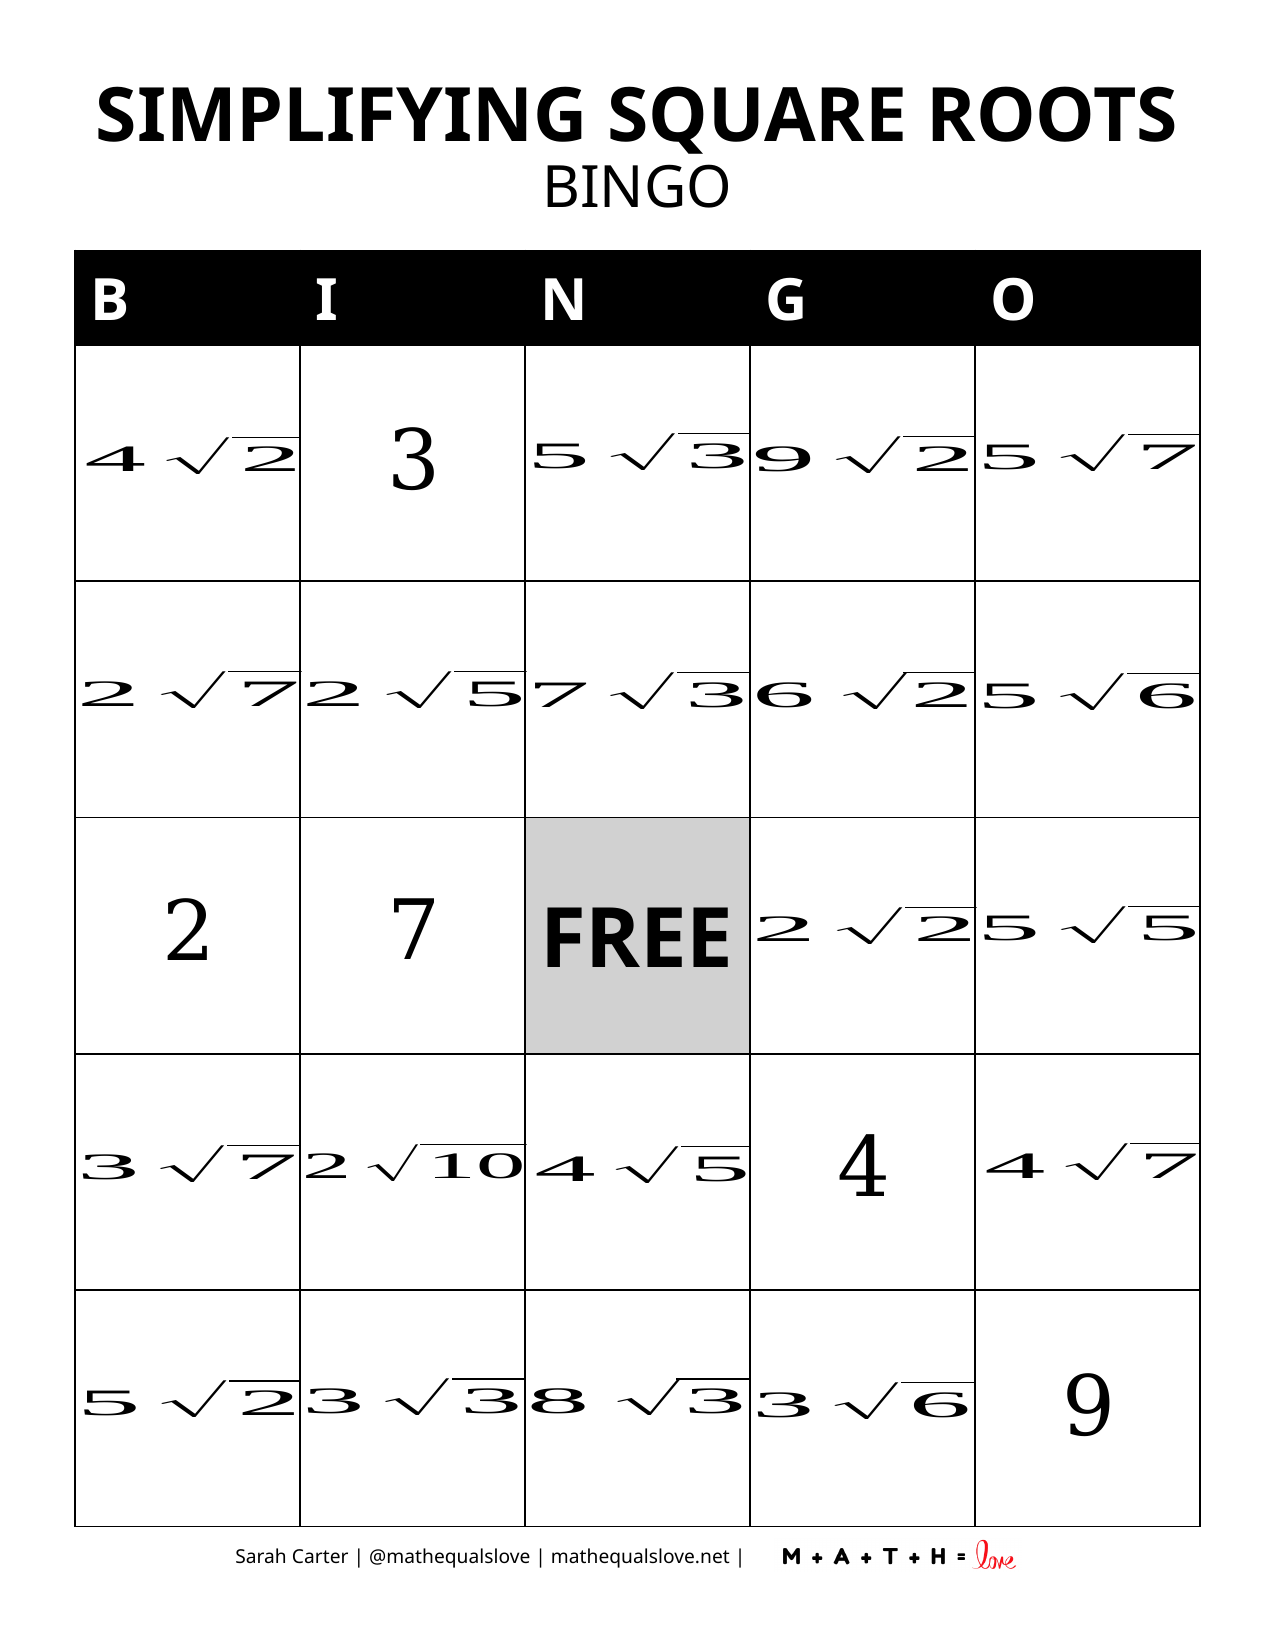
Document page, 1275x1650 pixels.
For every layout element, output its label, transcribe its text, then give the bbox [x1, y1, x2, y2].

table_header N [526, 251, 749, 344]
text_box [220, 1535, 1055, 1576]
table_cell [76, 582, 299, 817]
table_cell [301, 950, 524, 1053]
table_cell [526, 1055, 749, 1289]
table_cell [526, 582, 749, 817]
table_cell [751, 346, 974, 580]
table_cell [976, 1055, 1199, 1289]
table_cell [301, 346, 524, 432]
table_cell [76, 818, 299, 903]
table_cell [526, 1291, 749, 1526]
table_cell [976, 1426, 1199, 1526]
table_header I [301, 251, 524, 344]
table_cell [751, 1187, 974, 1289]
table_cell [76, 1055, 299, 1289]
table_cell [976, 818, 1199, 1053]
table_cell [976, 582, 1199, 817]
text_box 7 [300, 902, 528, 950]
table_cell [976, 346, 1199, 580]
table_cell [751, 818, 974, 1053]
text_box 2 [75, 903, 303, 951]
table_cell [301, 582, 524, 817]
table_cell [301, 1055, 524, 1289]
text_box 3 [300, 432, 528, 480]
text_box BINGO [74, 165, 1200, 226]
table_cell [76, 346, 299, 580]
text_box 9 [975, 1378, 1203, 1426]
table_cell [751, 582, 974, 817]
table_cell [76, 1291, 299, 1526]
table_cell [301, 818, 524, 902]
table_cell [301, 480, 524, 580]
table_header O [976, 251, 1199, 344]
table_header G [751, 251, 974, 344]
text_box 4 [750, 1139, 978, 1187]
table_cell [526, 346, 749, 580]
table_cell [76, 951, 299, 1053]
table_header B [76, 251, 299, 344]
table_cell [301, 1291, 524, 1526]
table_cell [751, 1291, 974, 1526]
table_cell [751, 1055, 974, 1139]
text_box SIMPLIFYING SQUARE ROOTS [74, 59, 1200, 165]
table_cell FREE [526, 818, 749, 1053]
table_cell [976, 1291, 1199, 1378]
